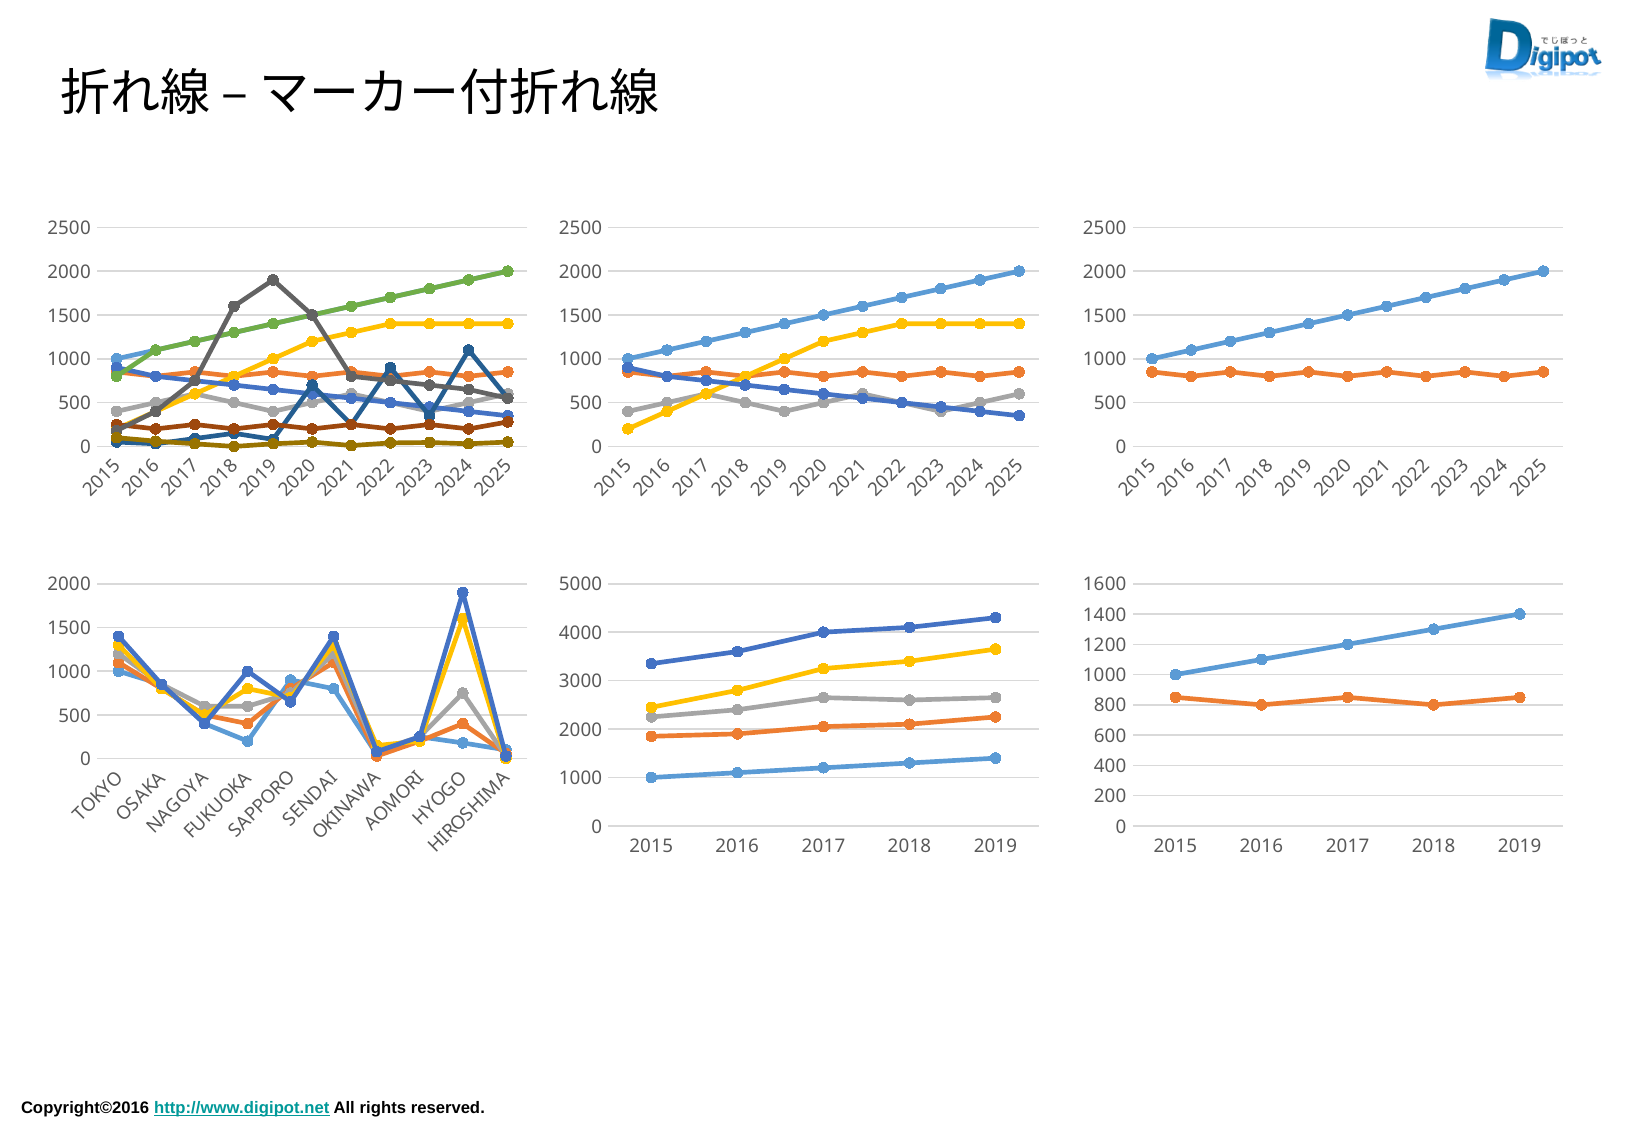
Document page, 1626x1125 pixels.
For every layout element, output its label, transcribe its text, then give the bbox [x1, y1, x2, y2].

chart [37, 207, 538, 509]
picture [1485, 18, 1602, 82]
chart [37, 564, 538, 865]
text_box 折れ線 – マーカー付折れ線 [45, 53, 675, 128]
chart [1072, 207, 1574, 509]
chart [548, 207, 1049, 509]
chart [1072, 564, 1574, 865]
chart [548, 564, 1049, 865]
